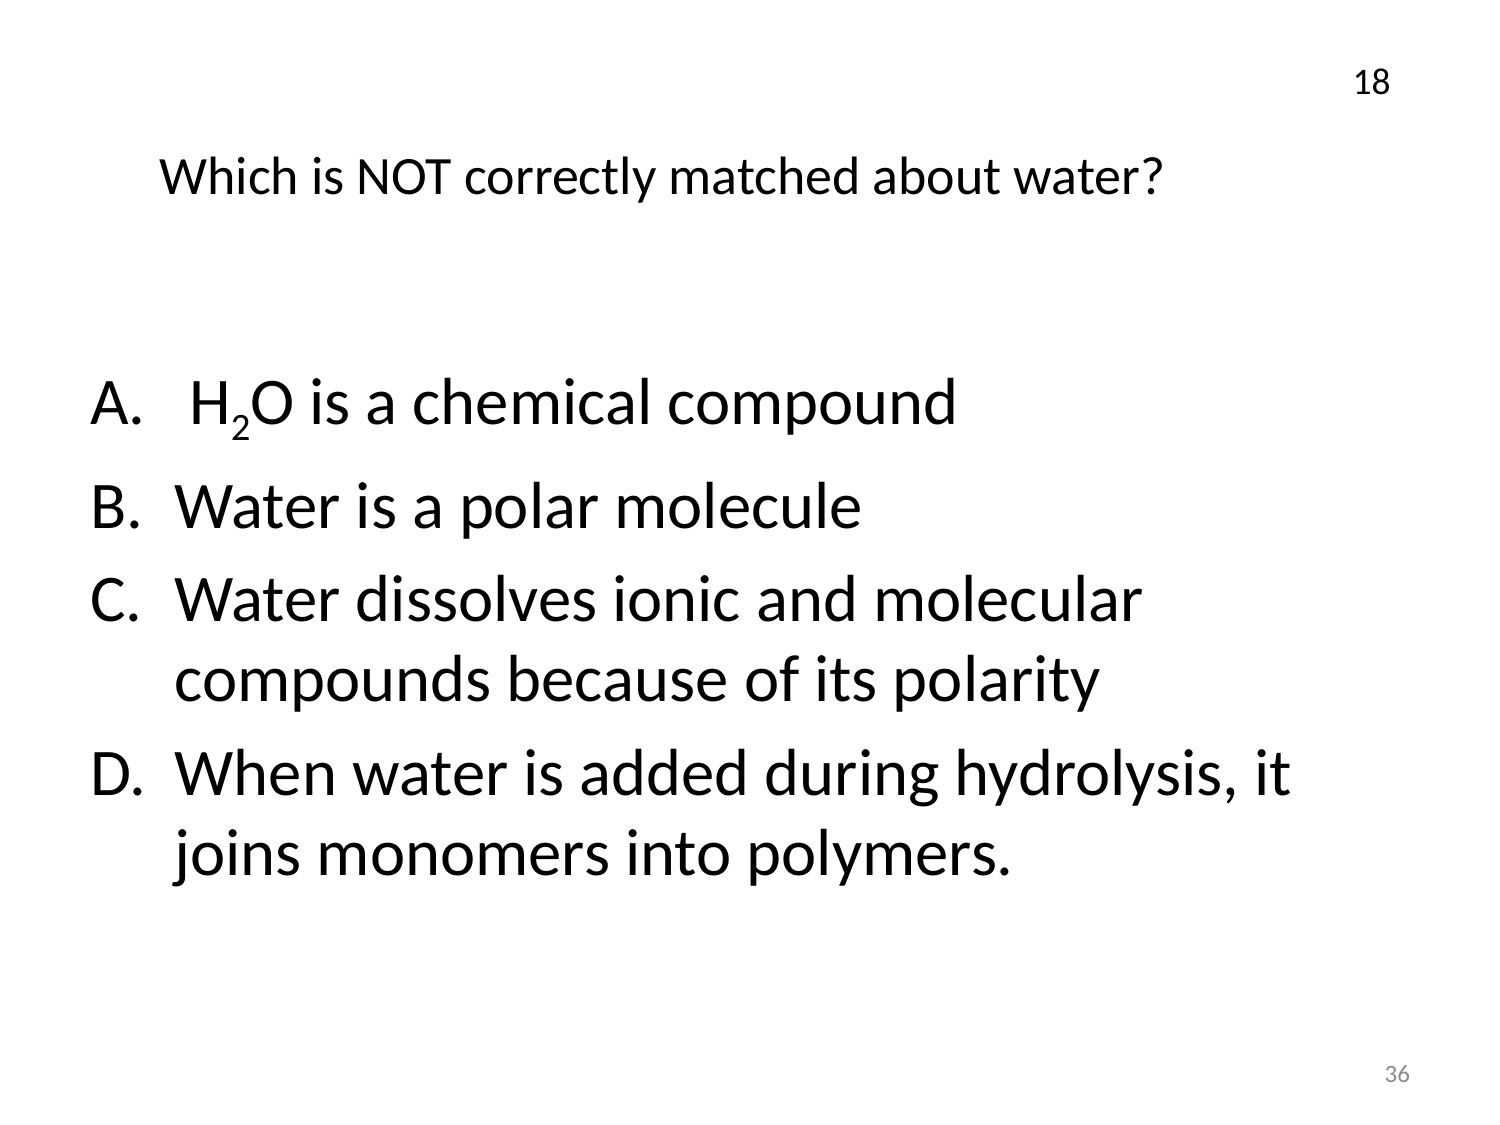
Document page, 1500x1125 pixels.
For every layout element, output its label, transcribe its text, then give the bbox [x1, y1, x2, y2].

slide_number 36 [1074, 1042, 1425, 1103]
list H2O is a chemical compound Water is a polar molecule Water dissolves ionic and molecular compounds because of its polarity When water is added during hydrolysis, it joins monomers into polymers. [75, 350, 1425, 1005]
title Which is NOT correctly matched about water? [75, 112, 1250, 233]
text_box 18 [1337, 49, 1406, 110]
